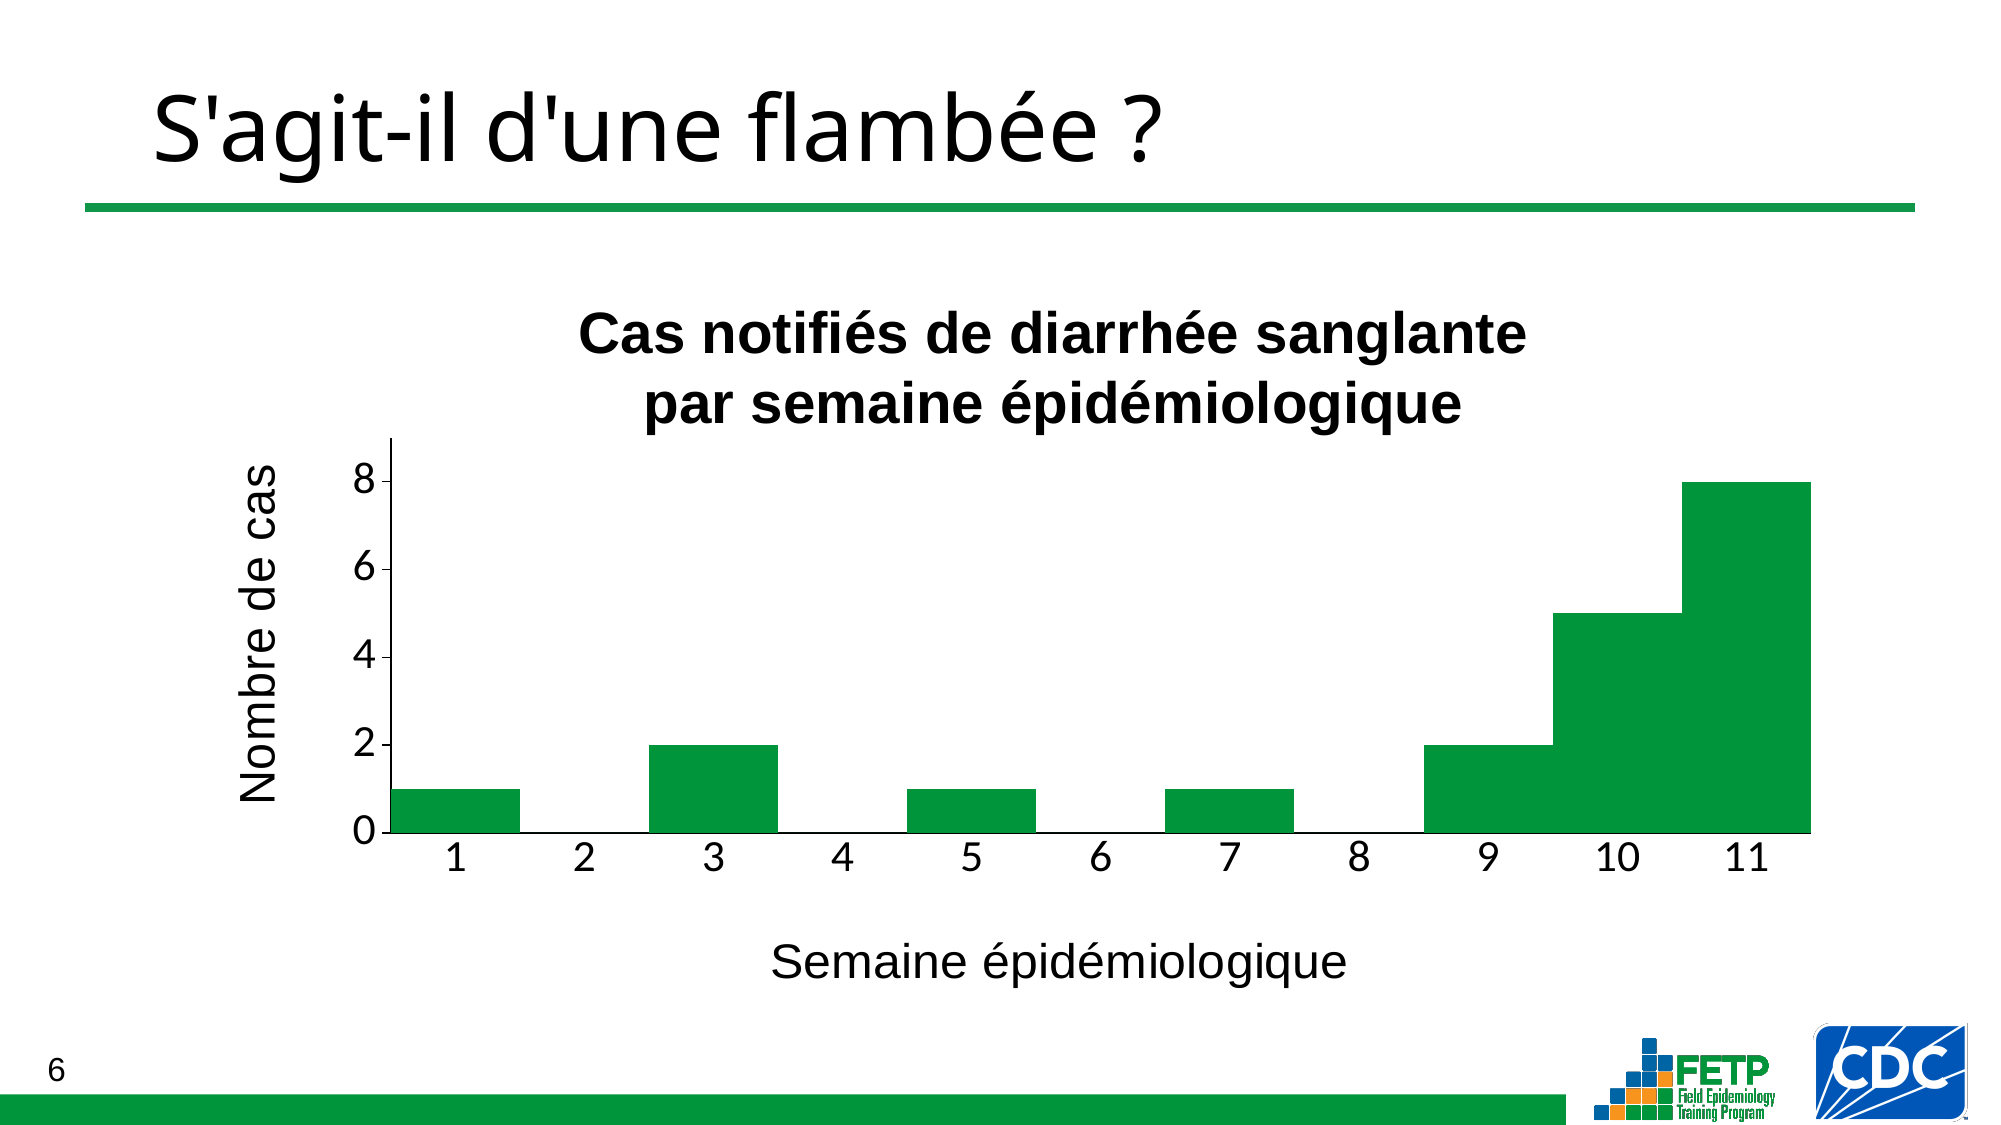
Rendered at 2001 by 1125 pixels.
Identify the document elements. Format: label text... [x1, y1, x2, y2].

title S'agit-il d'une flambée ? [137, 75, 1863, 207]
picture [1813, 1023, 1968, 1122]
chart [137, 242, 1863, 1004]
picture [1594, 1038, 1775, 1122]
